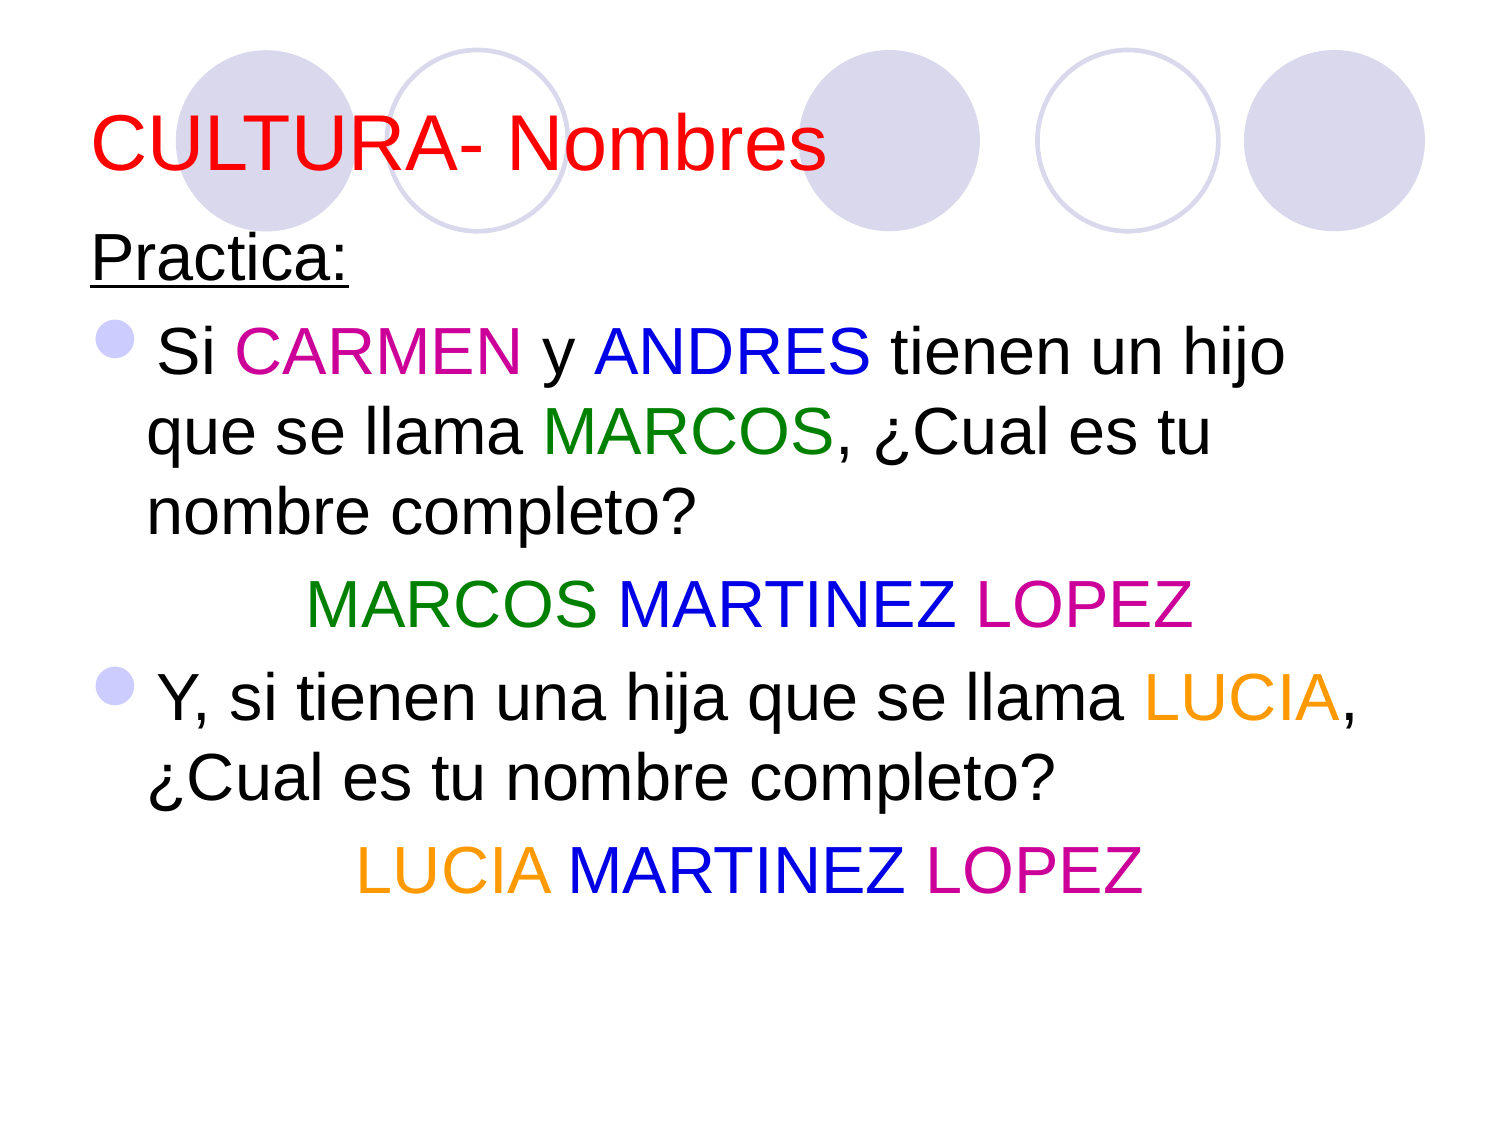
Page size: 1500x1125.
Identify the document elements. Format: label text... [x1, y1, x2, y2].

title CULTURA- Nombres [75, 45, 1425, 206]
list Practica: Si CARMEN y ANDRES tienen un hijo que se llama MARCOS, ¿Cual es tu nombre completo? MARCOS MARTINEZ LOPEZ Y, si tienen una hija que se llama LUCIA, ¿Cual es tu nombre completo? LUCIA MARTINEZ LOPEZ [75, 206, 1425, 1113]
